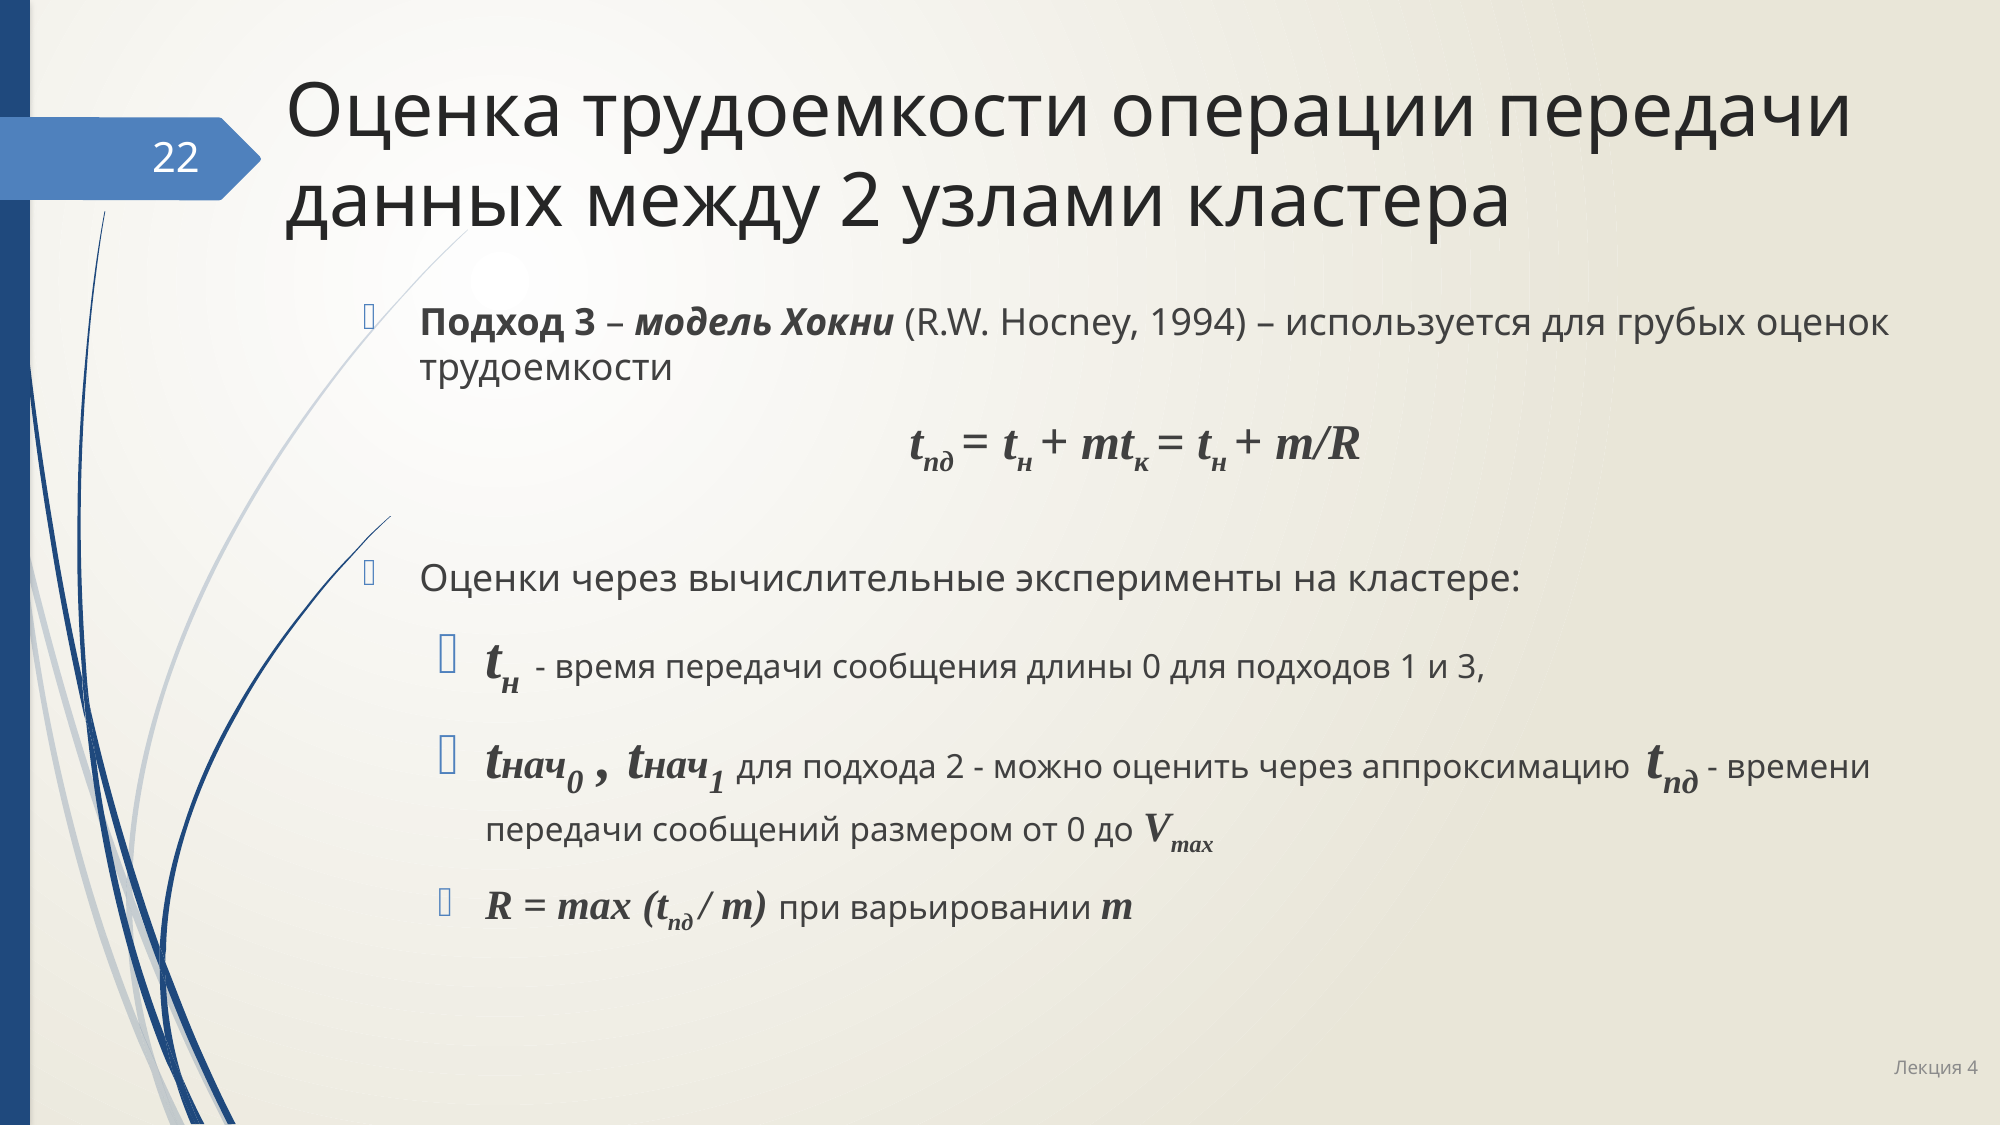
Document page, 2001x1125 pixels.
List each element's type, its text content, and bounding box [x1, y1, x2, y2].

footer Лекция 4 [1879, 1038, 2000, 1099]
list Подход 3 – модель Хокни (R.W. Hocney, 1994) – используется для грубых оценок трудоемкости tпд = tн + mtк = tн + m/R Оценки через вычислительные эксперименты на кластере: tн - время передачи сообщения длины 0 для подходов 1 и 3, tнач0 , tнач1 для подхода 2 - можно оценить через аппроксимацию tпд - времени передачи сообщений размером от 0 до Vmax R = max (tпд / m) при варьировании m [348, 290, 1914, 1035]
slide_number 22 [87, 129, 216, 190]
title Оценка трудоемкости операции передачи данных между 2 узлами кластера [270, 54, 1880, 265]
